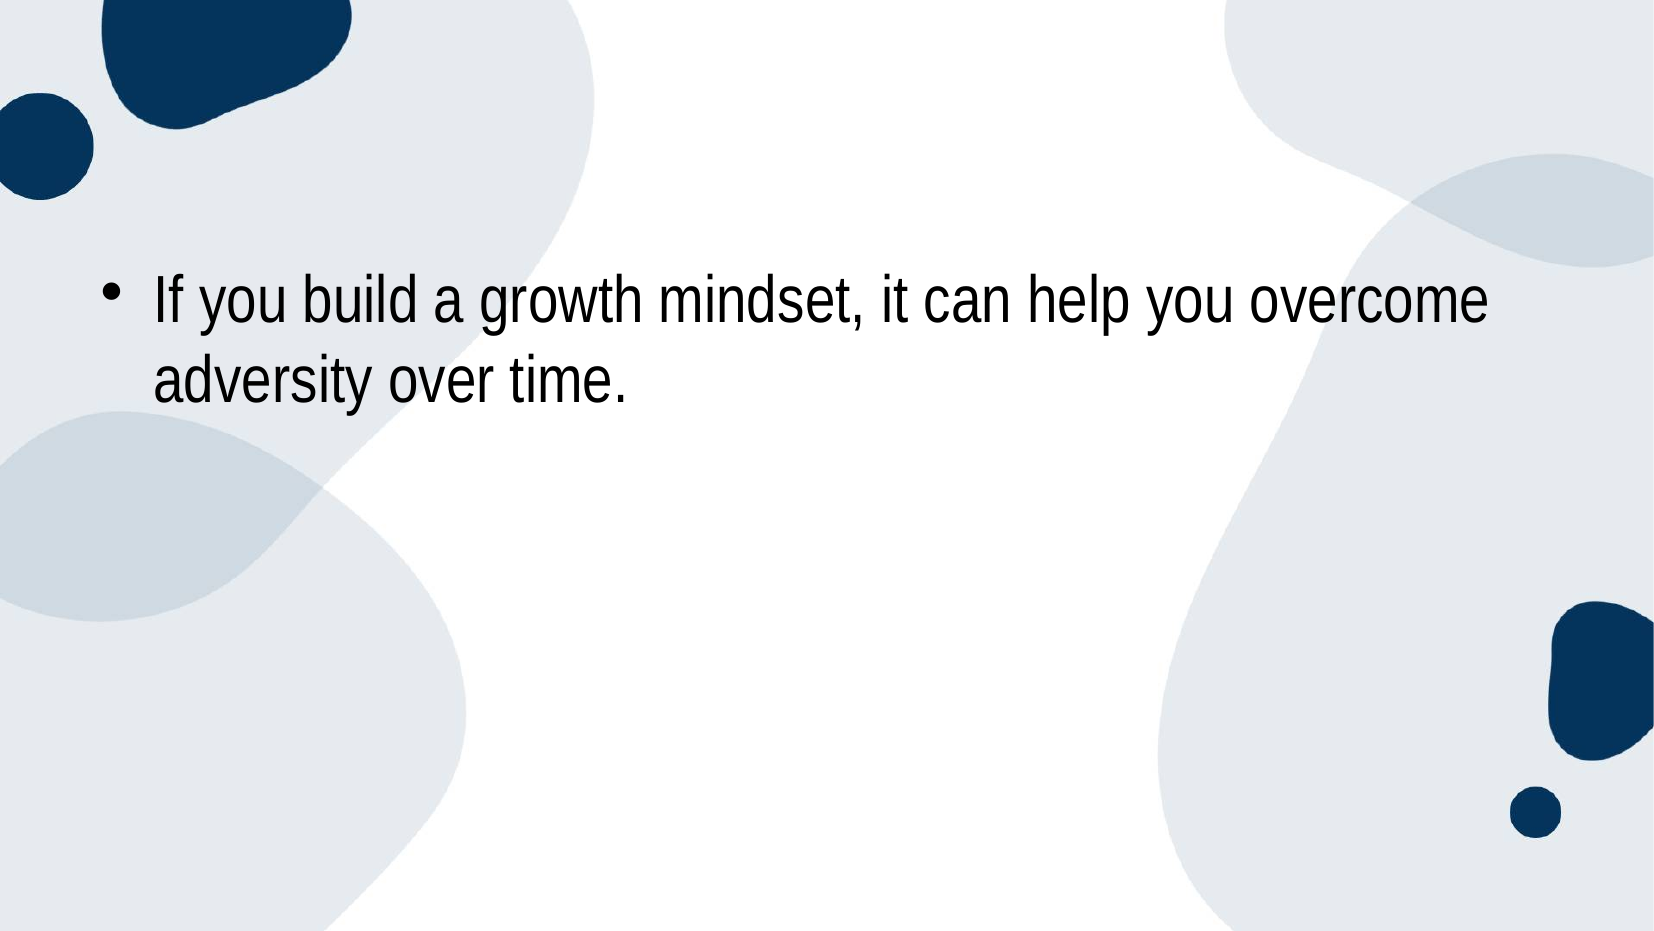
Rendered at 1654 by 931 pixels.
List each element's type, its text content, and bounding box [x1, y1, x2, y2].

picture [0, 0, 1654, 931]
list If you build a growth mindset, it can help you overcome adversity over time. [82, 255, 1571, 675]
